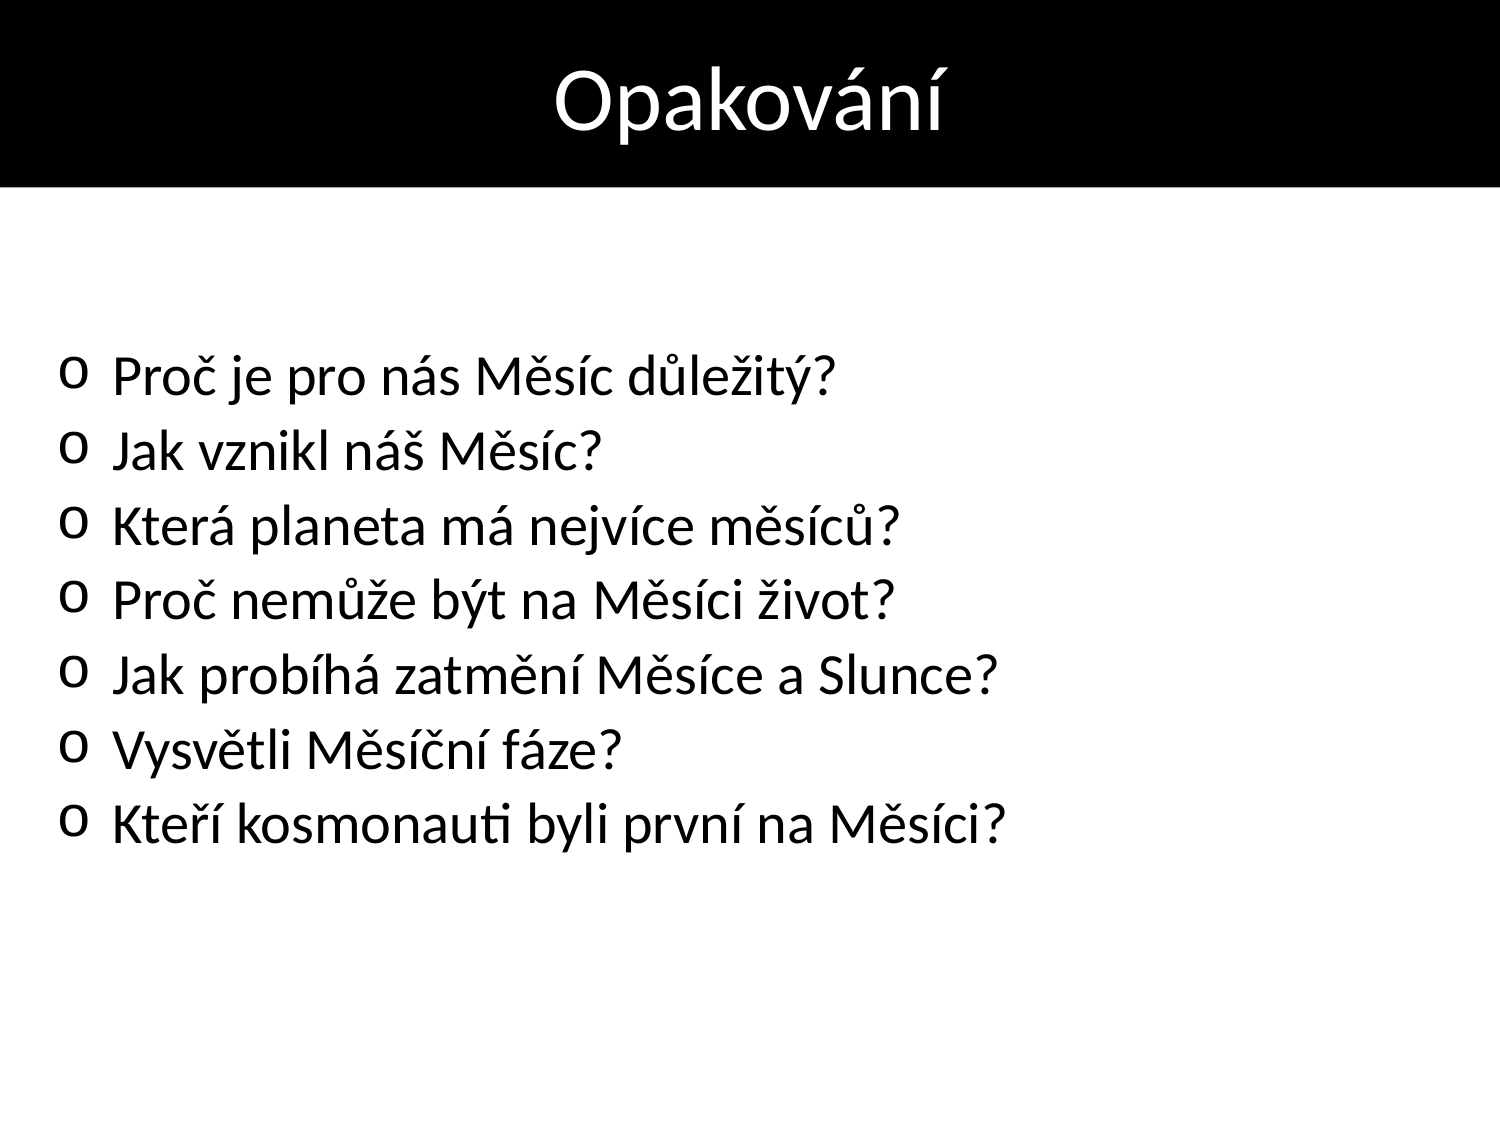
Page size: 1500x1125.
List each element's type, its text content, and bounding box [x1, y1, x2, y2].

list Proč je pro nás Měsíc důležitý? Jak vznikl náš Měsíc? Která planeta má nejvíce měsíců? Proč nemůže být na Měsíci život? Jak probíhá zatmění Měsíce a Slunce? Vysvětli Měsíční fáze? Kteří kosmonauti byli první na Měsíci? [41, 338, 1392, 922]
title Opakování [0, 0, 1500, 188]
